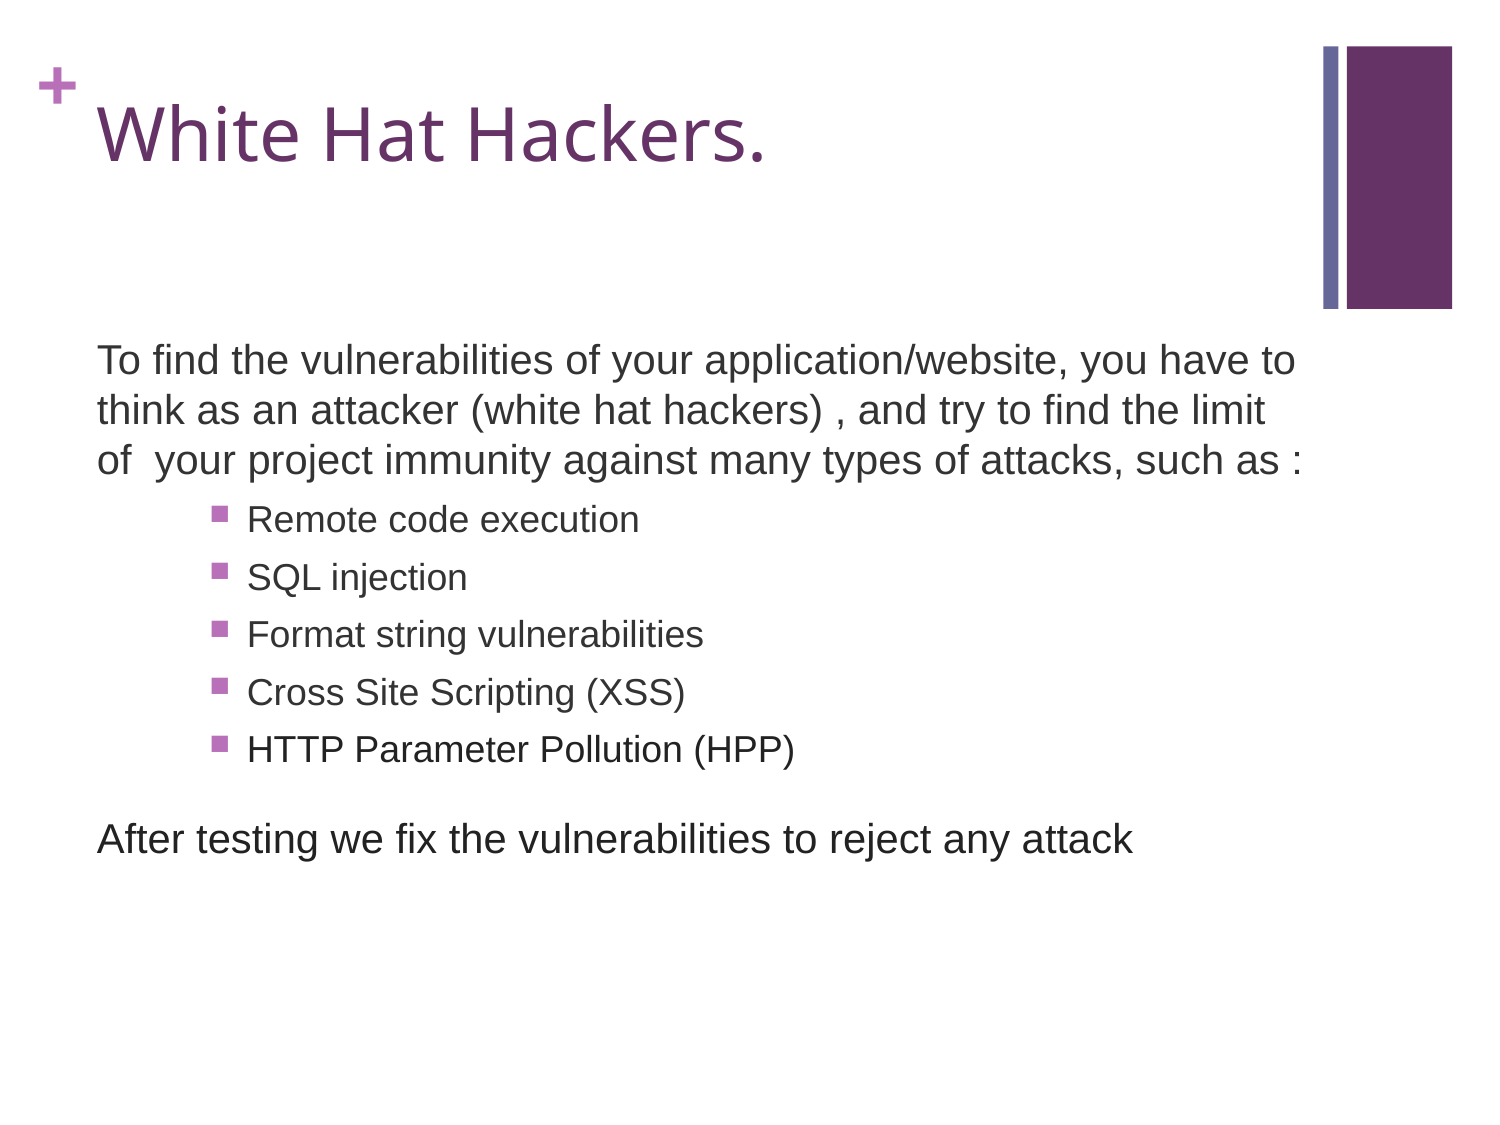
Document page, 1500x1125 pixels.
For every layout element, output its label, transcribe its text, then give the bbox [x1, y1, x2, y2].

list To find the vulnerabilities of your application/website, you have to think as an attacker (white hat hackers) , and try to find the limit of your project immunity against many types of attacks, such as : Remote code execution SQL injection Format string vulnerabilities Cross Site Scripting (XSS) HTTP Parameter Pollution (HPP) After testing we fix the vulnerabilities to reject any attack [81, 324, 1322, 1005]
title White Hat Hackers. [81, 79, 1322, 263]
